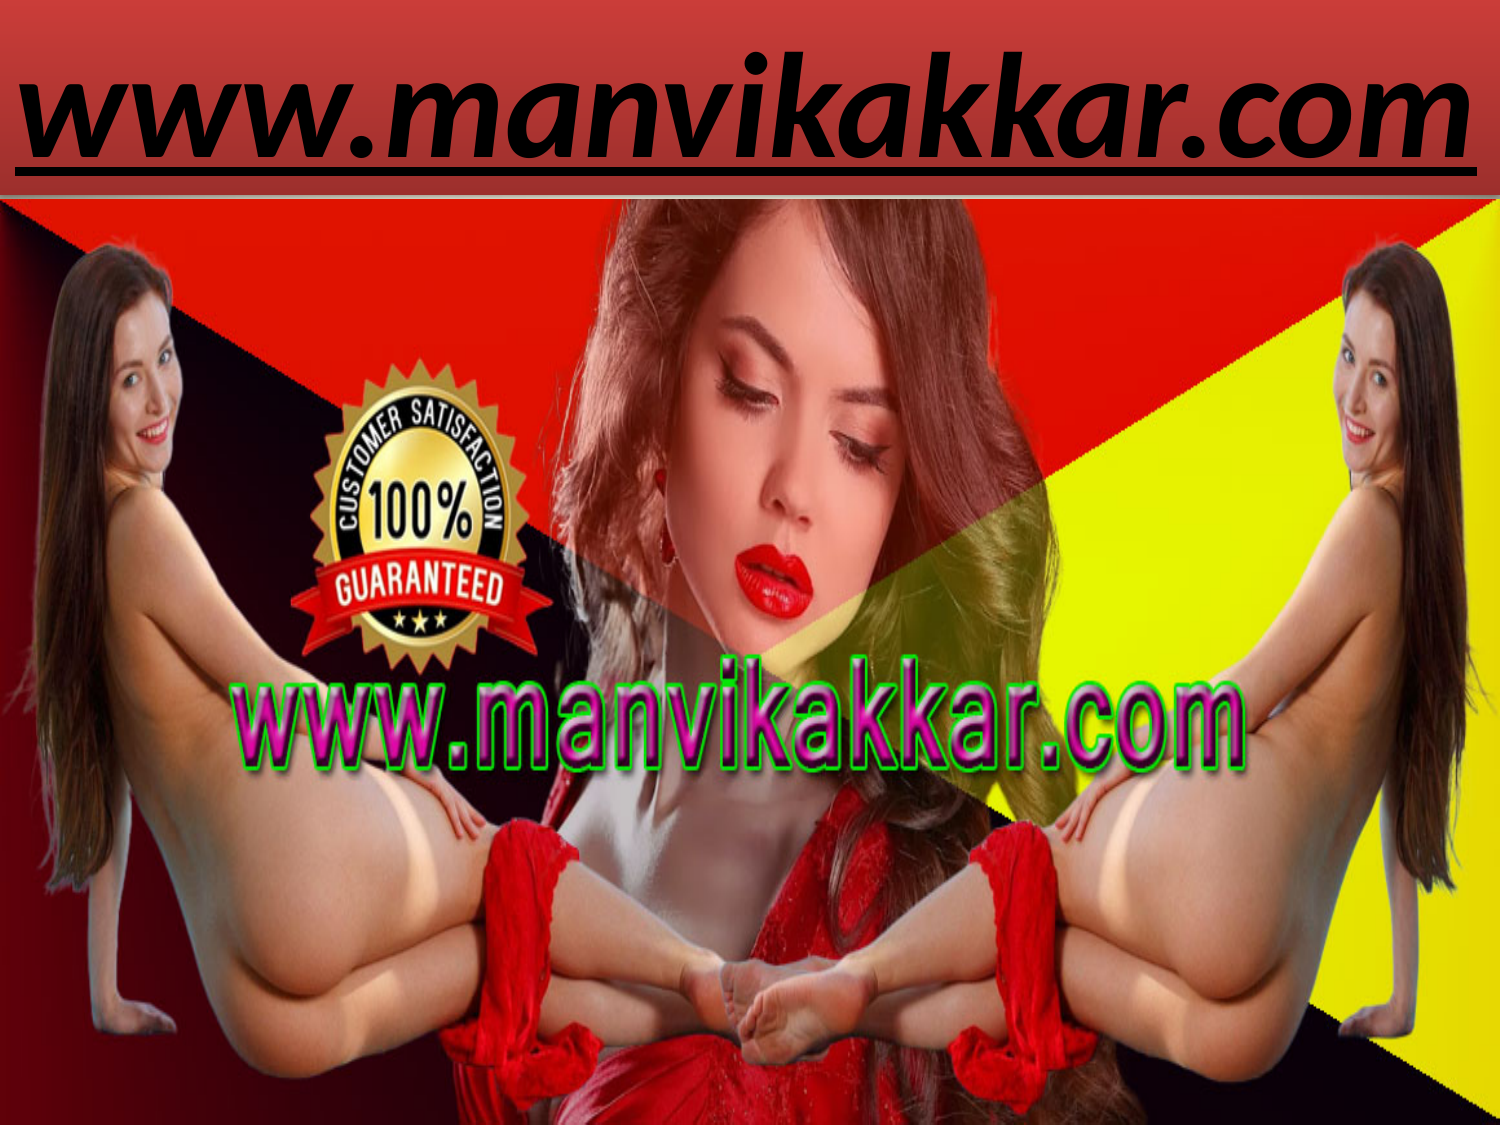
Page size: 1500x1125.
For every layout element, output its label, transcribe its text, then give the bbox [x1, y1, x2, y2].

picture [0, 195, 1500, 1125]
text_box www.manvikakkar.com [0, 0, 1500, 195]
